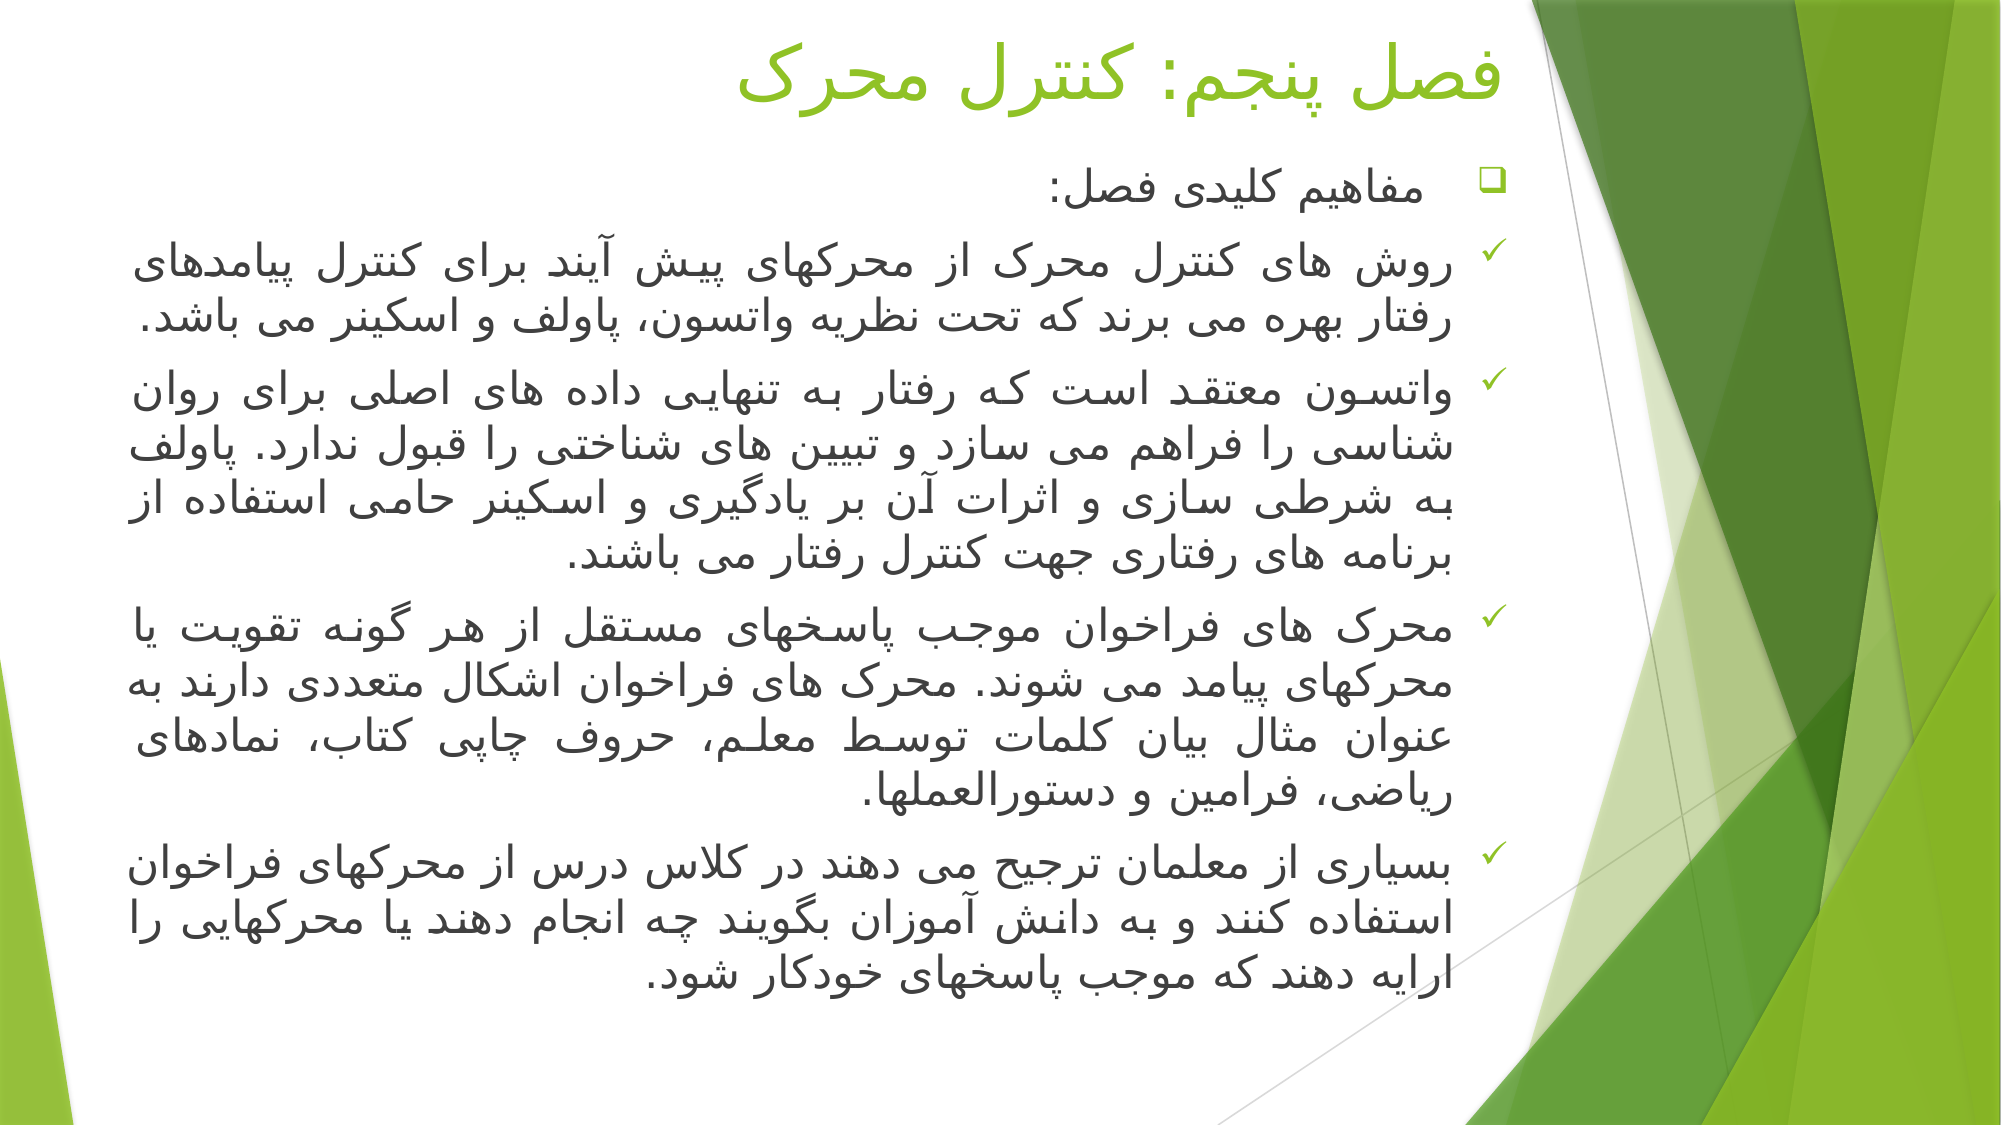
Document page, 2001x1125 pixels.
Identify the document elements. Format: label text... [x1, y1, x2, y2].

title فصل پنجم: کنترل محرک [111, 16, 1522, 149]
list مفاهیم کلیدی فصل: روش های کنترل محرک از محرکهای پیش آیند برای کنترل پیامدهای رفتار بهره می برند که تحت نظریه واتسون، پاولف و اسکینر می باشد. واتسون معتقد است که رفتار به تنهایی داده های اصلی برای روان شناسی را فراهم می سازد و تبیین های شناختی را قبول ندارد. پاولف به شرطی سازی و اثرات آن بر یادگیری و اسکینر حامی استفاده از برنامه های رفتاری جهت کنترل رفتار می باشند. محرک های فراخوان موجب پاسخهای مستقل از هر گونه تقویت یا محرکهای پیامد می شوند. محرک های فراخوان اشکال متعددی دارند به عنوان مثال بیان کلمات توسط معلم، حروف چاپی کتاب، نمادهای ریاضی، فرامین و دستورالعملها. بسیاری از معلمان ترجیح می دهند در کلاس درس از محرکهای فراخوان استفاده کنند و به دانش آموزان بگویند چه انجام دهند یا محرکهایی را ارایه دهند که موجب پاسخهای خودکار شود. [111, 149, 1522, 1027]
